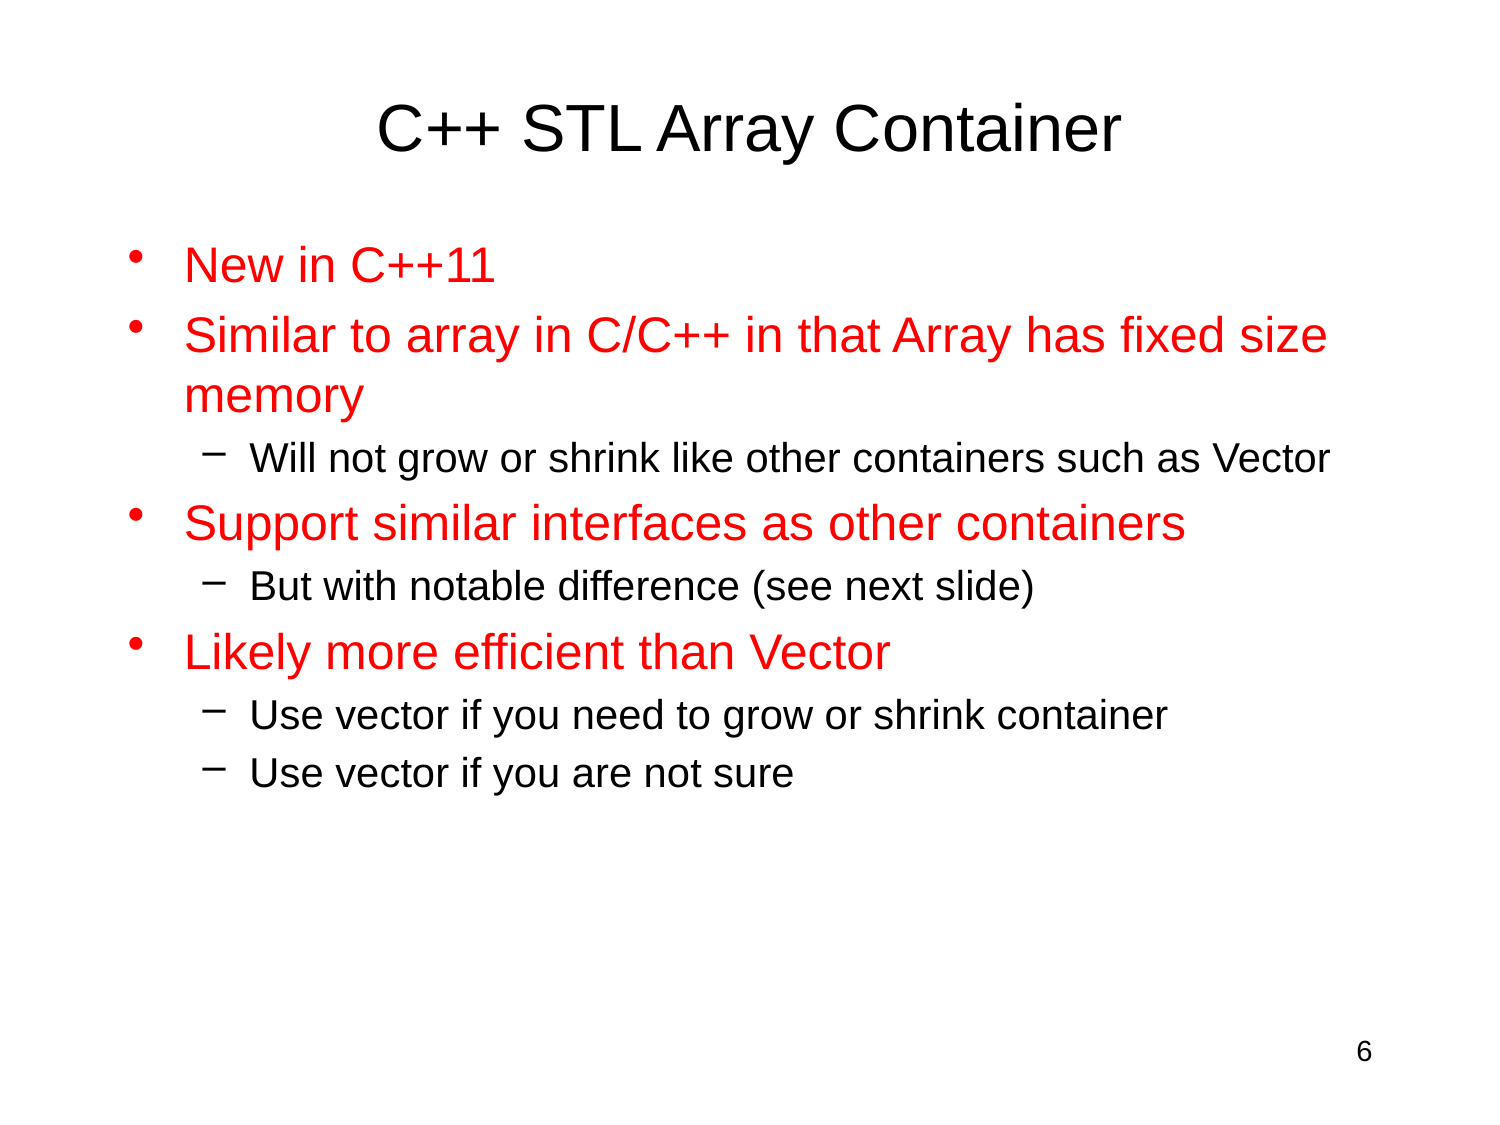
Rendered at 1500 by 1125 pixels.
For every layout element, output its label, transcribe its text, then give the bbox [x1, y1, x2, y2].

list New in C++11 Similar to array in C/C++ in that Array has fixed size memory Will not grow or shrink like other containers such as Vector Support similar interfaces as other containers But with notable difference (see next slide) Likely more efficient than Vector Use vector if you need to grow or shrink container Use vector if you are not sure [112, 224, 1388, 1001]
slide_number 6 [1074, 1024, 1388, 1101]
title C++ STL Array Container [112, 62, 1388, 188]
